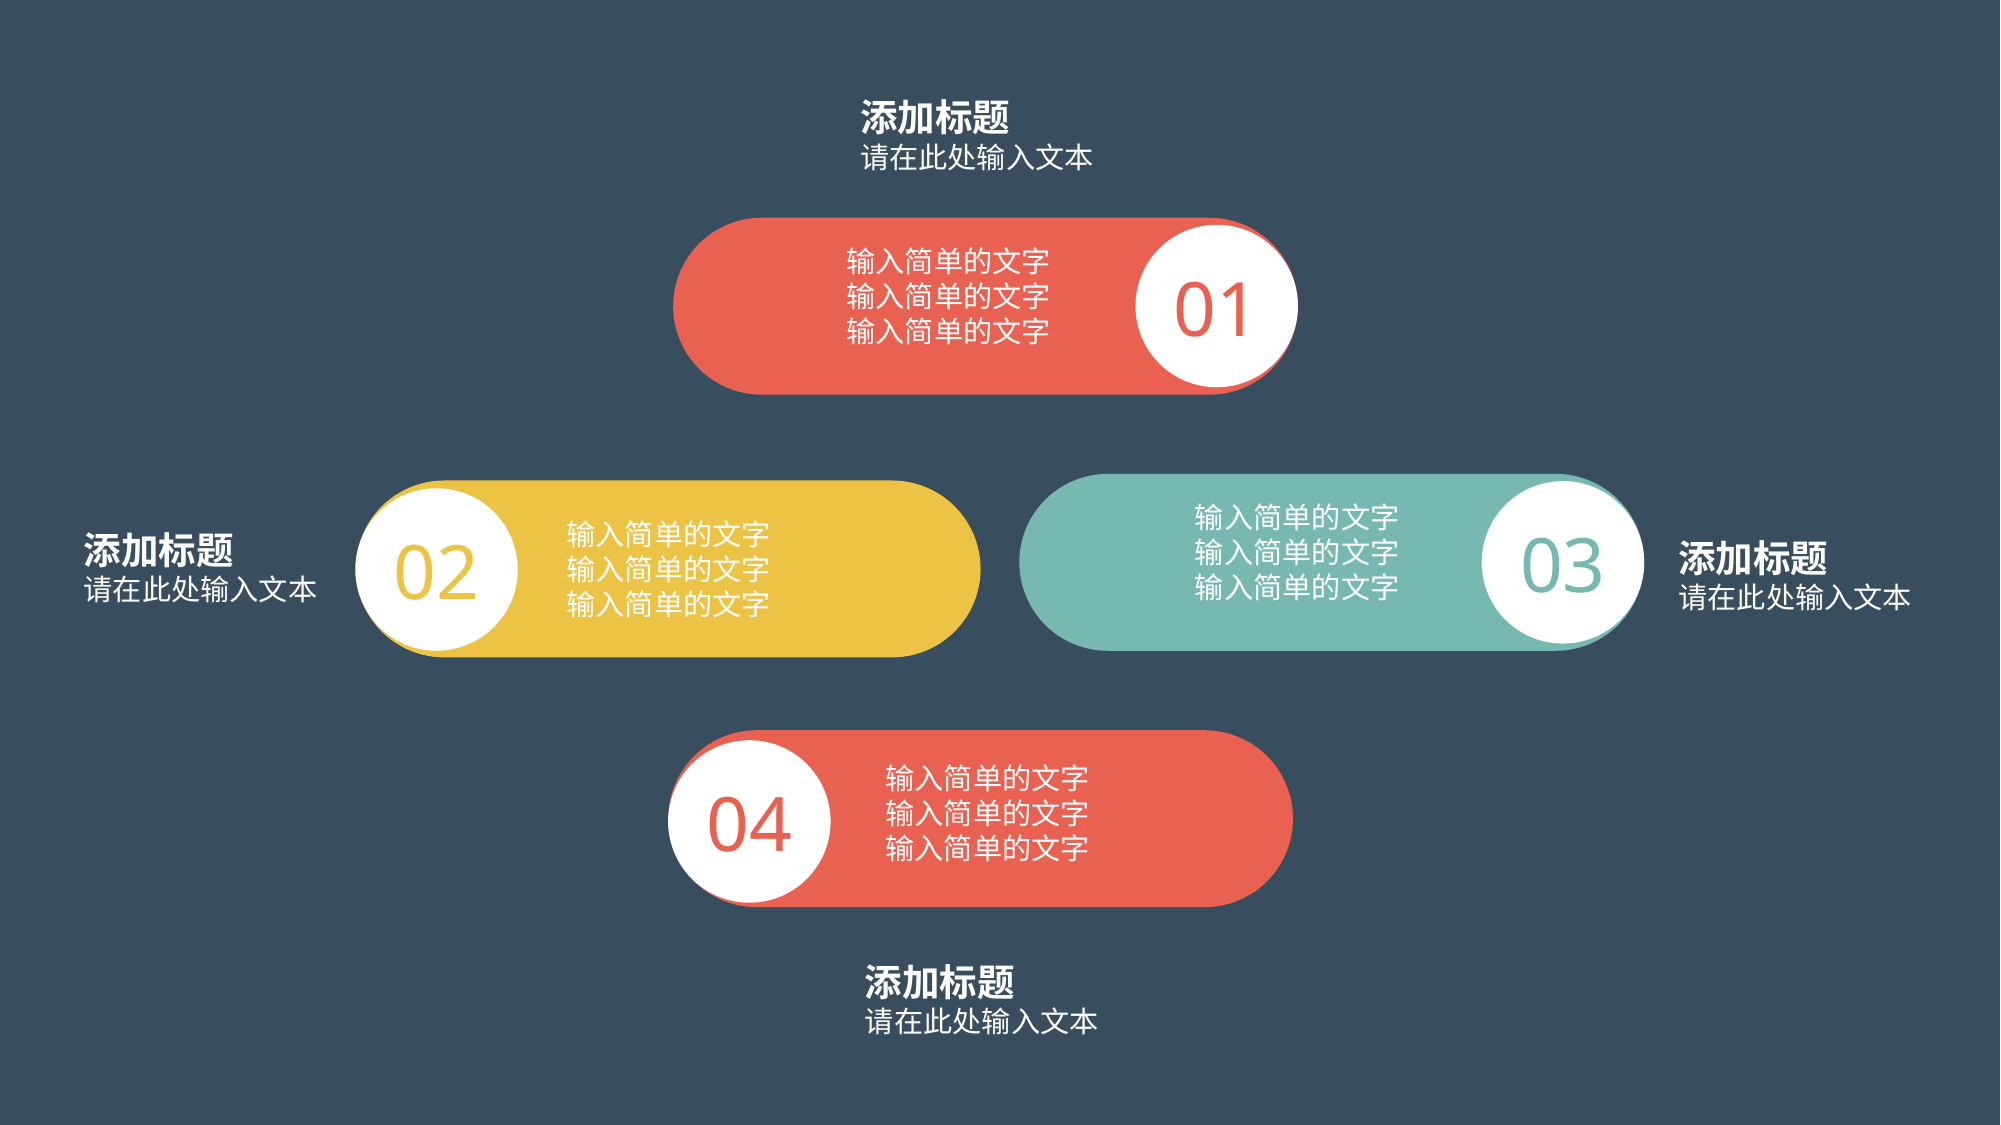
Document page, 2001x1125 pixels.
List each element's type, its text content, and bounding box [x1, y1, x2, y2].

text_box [1019, 473, 1645, 651]
text_box 添加标题 请在此处输入文本 [1663, 531, 2000, 618]
text_box 添加标题 请在此处输入文本 [850, 962, 1182, 1035]
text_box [668, 730, 1294, 908]
text_box 添加标题 请在此处输入文本 [68, 515, 339, 618]
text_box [673, 217, 1299, 395]
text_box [355, 480, 981, 658]
text_box 添加标题 请在此处输入文本 [845, 92, 1182, 176]
